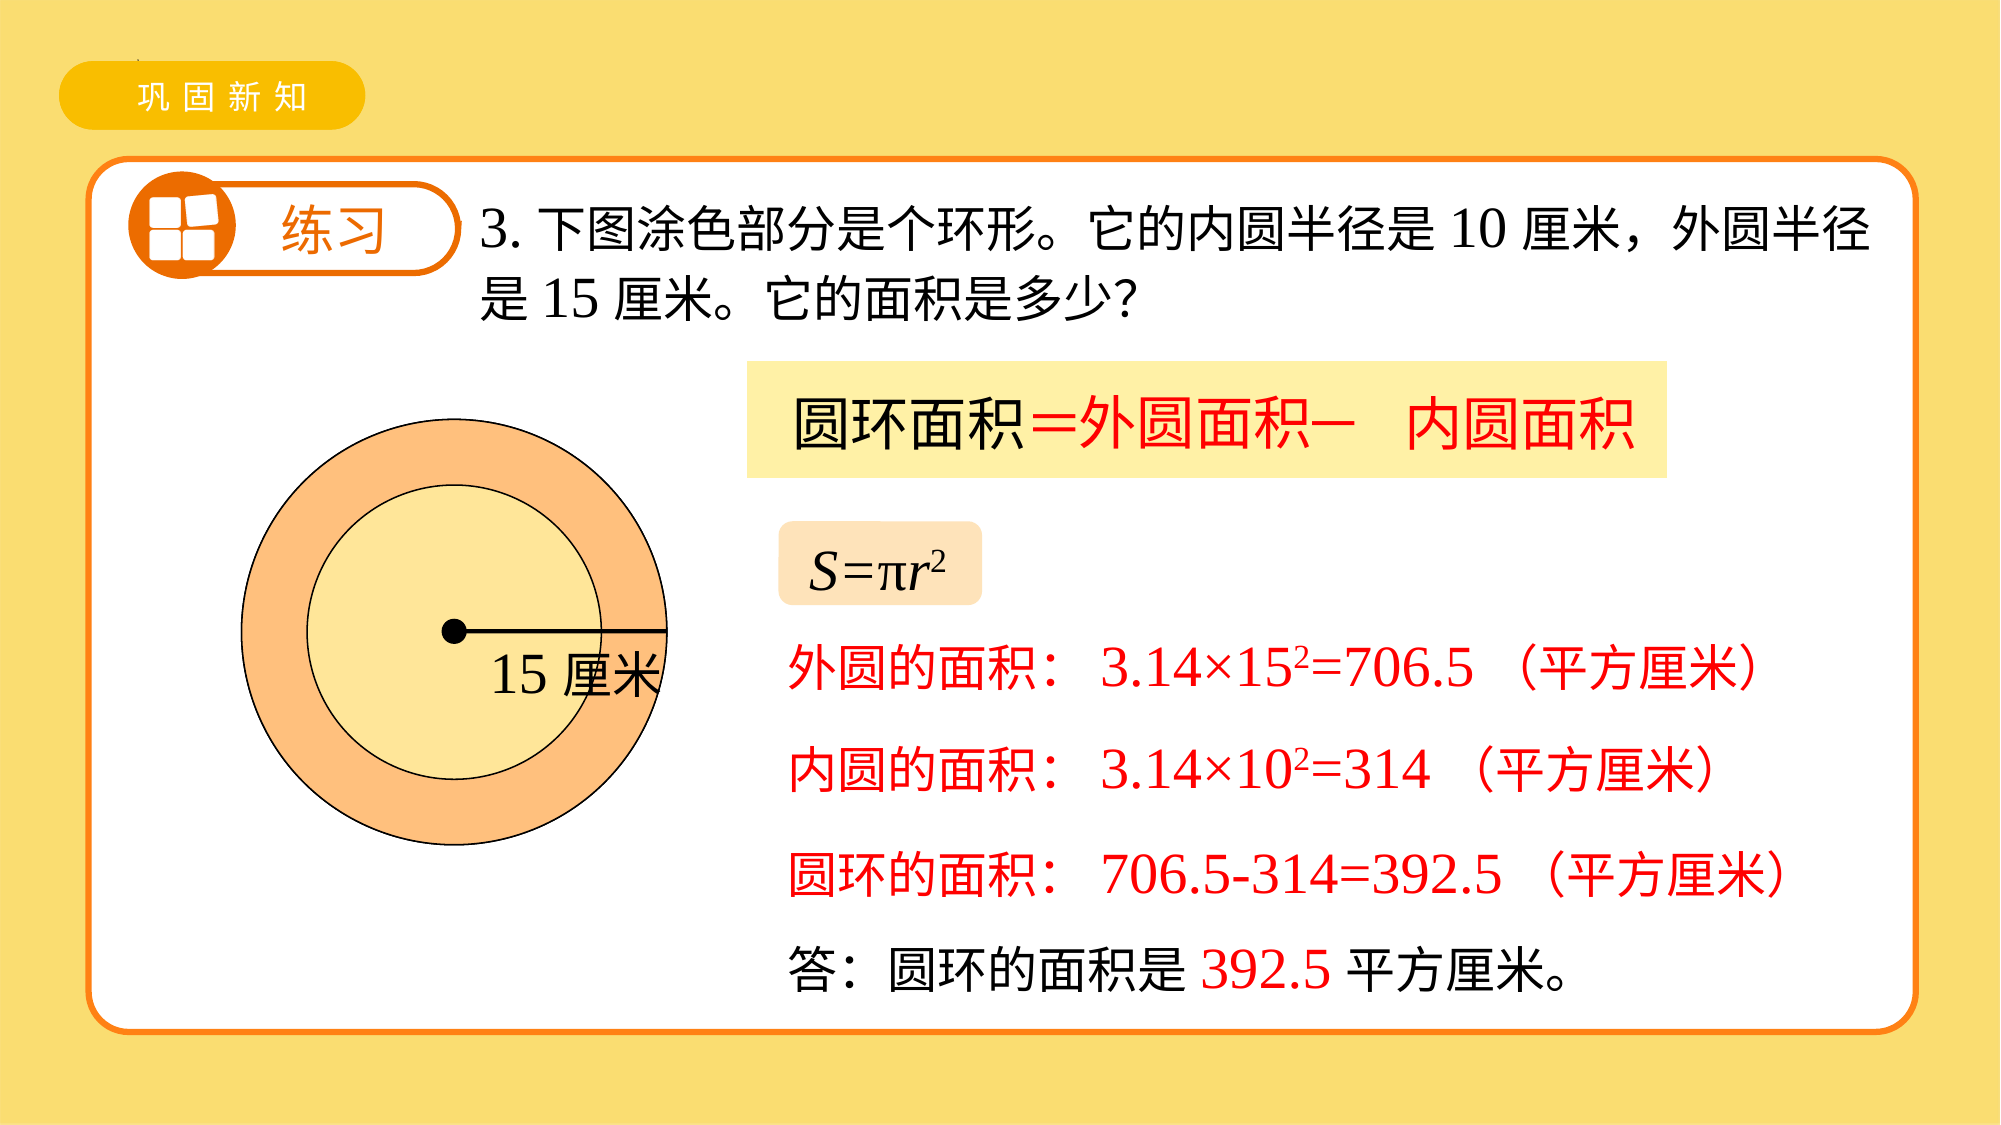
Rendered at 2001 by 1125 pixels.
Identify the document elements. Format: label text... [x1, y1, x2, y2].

text_box 15厘米 [667, 627, 677, 713]
picture [0, 0, 2000, 1125]
text_box 3.下图涂色部分是个环形。它的内圆半径是10厘米，外圆半径是15厘米。它的面积是多少？ [464, 181, 1897, 337]
text_box 圆环的面积：706.5-314=392.5（平方厘米） [773, 793, 1845, 913]
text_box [241, 419, 667, 845]
text_box S=πr2 [794, 524, 962, 610]
text_box 答：圆环的面积是392.5平方厘米。 [773, 888, 1708, 1008]
text_box 巩固新知 [111, 68, 333, 124]
text_box 内圆的面积：3.14×102=314（平方厘米） [773, 687, 1816, 808]
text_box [128, 171, 459, 279]
text_box 外圆的面积：3.14×152=706.5（平方厘米） [773, 585, 1816, 687]
text_box [777, 520, 984, 607]
